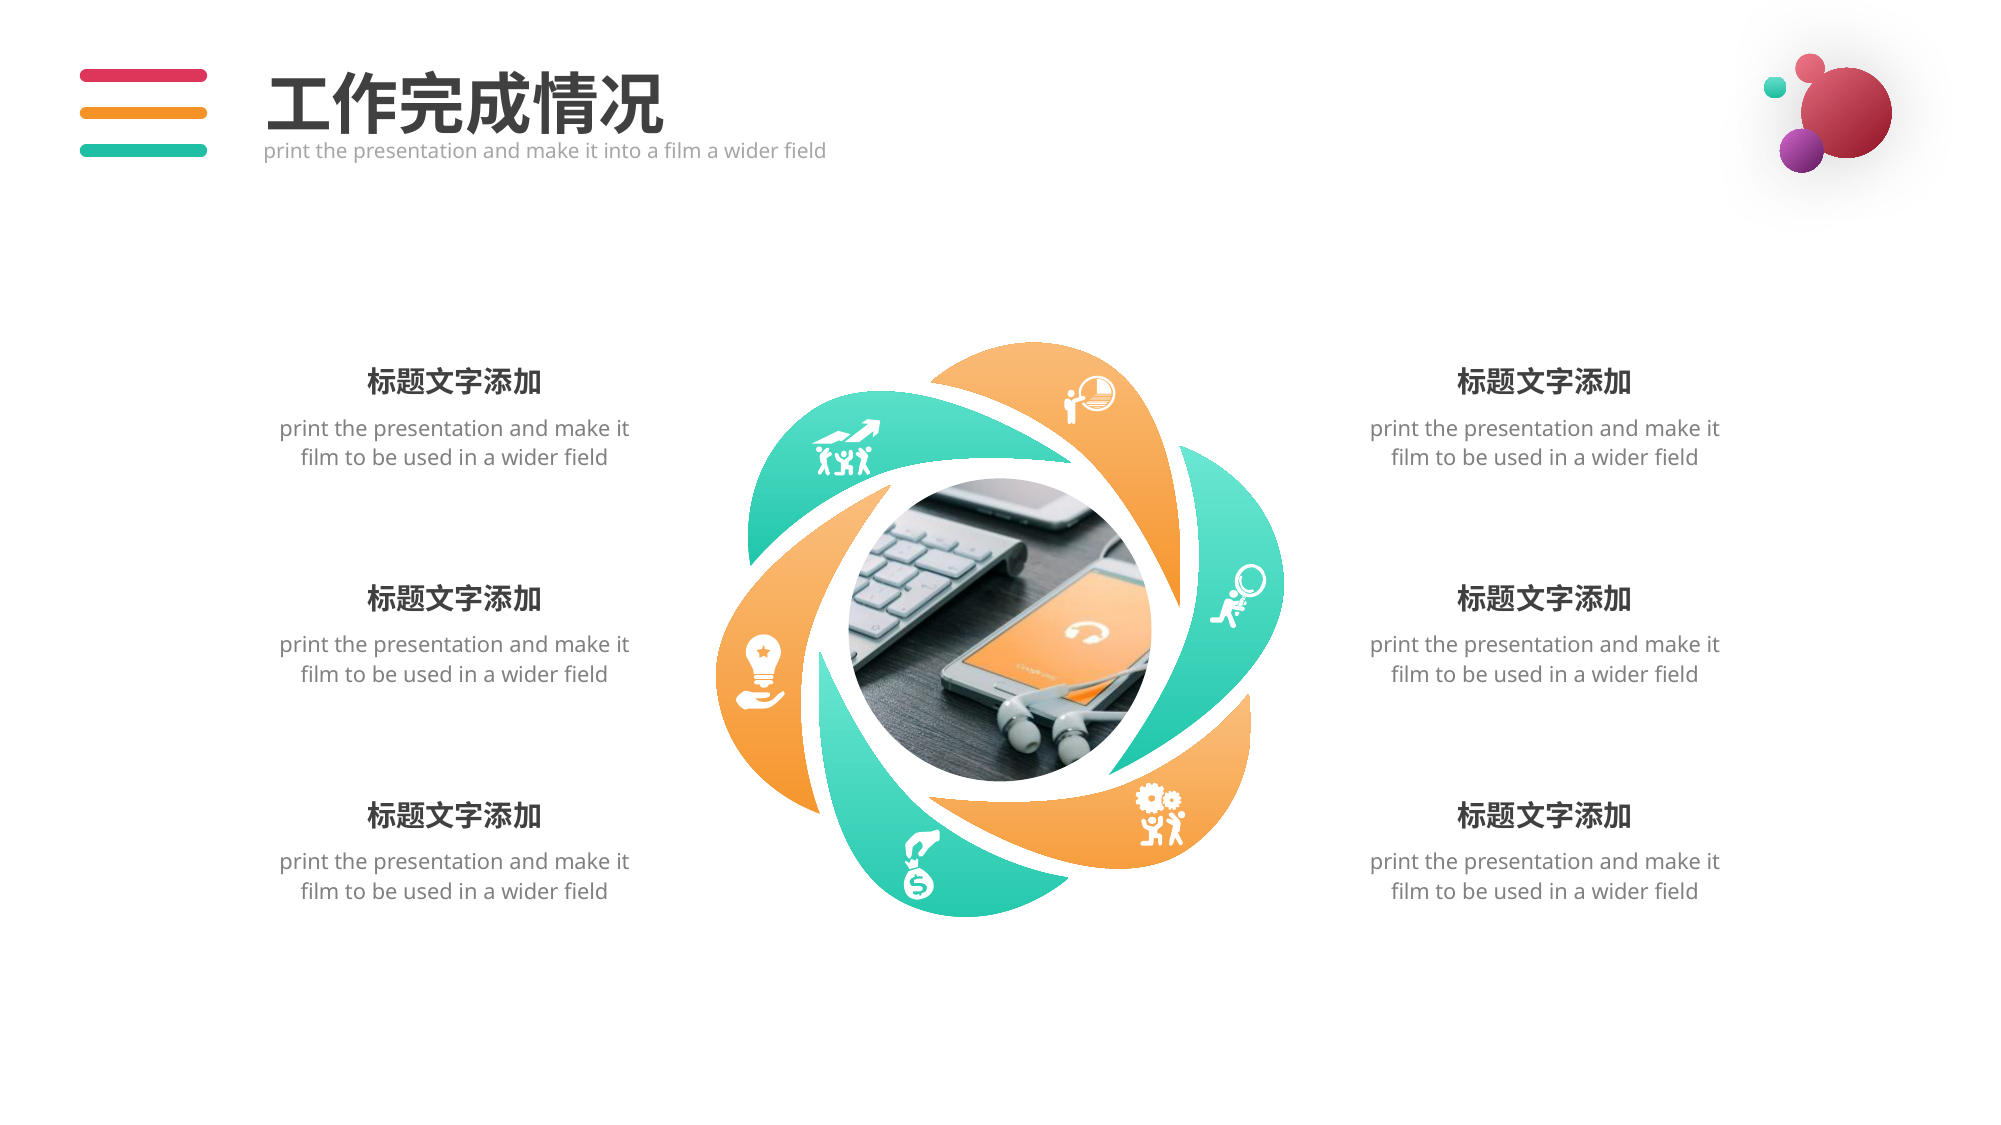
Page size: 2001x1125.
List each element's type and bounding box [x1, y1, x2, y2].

text_box [244, 790, 666, 913]
text_box [702, 316, 1298, 943]
text_box [248, 54, 899, 171]
text_box [244, 356, 666, 479]
text_box [1334, 790, 1756, 913]
text_box [1764, 53, 1892, 173]
text_box [244, 573, 666, 696]
text_box [1334, 356, 1756, 479]
text_box [1334, 573, 1756, 696]
text_box [86, 75, 201, 151]
